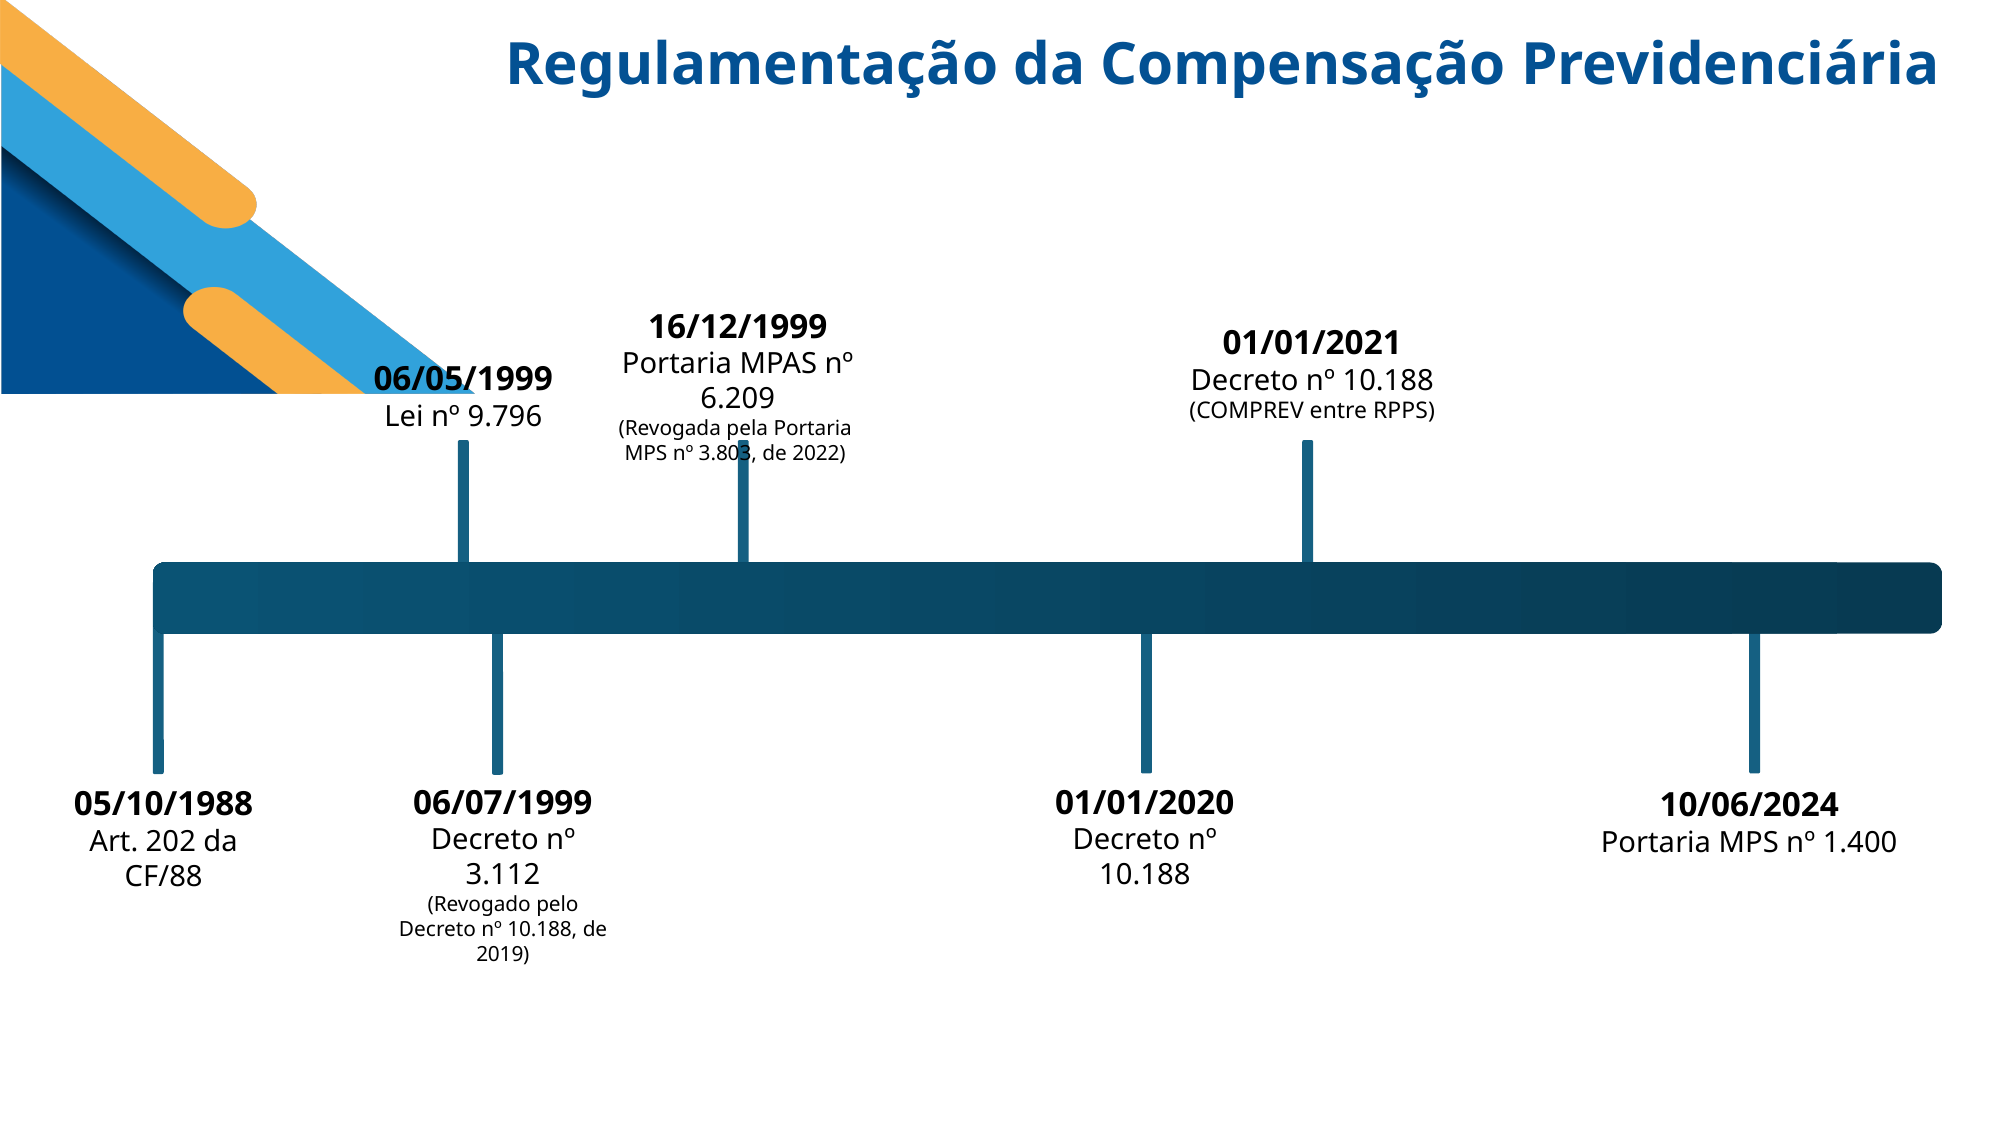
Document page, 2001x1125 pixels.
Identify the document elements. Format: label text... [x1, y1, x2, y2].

text_box 01/01/2020 Decreto nº 10.188 [1010, 773, 1280, 898]
text_box [151, 627, 166, 774]
text_box 06/05/1999 Lei nº 9.796 [335, 350, 570, 440]
text_box [1300, 438, 1315, 560]
text_box 05/10/1988 Art. 202 da CF/88 [36, 774, 292, 900]
text_box [151, 560, 1944, 636]
text_box [456, 440, 471, 560]
text_box 06/07/1999 Decreto nº 3.112 (Revogado pelo Decreto nº 10.188, de 2019) [375, 773, 631, 973]
text_box 10/06/2024 Portaria MPS nº 1.400 [1581, 775, 1917, 866]
text_box [1139, 636, 1154, 773]
text_box [0, 0, 475, 394]
text_box 01/01/2021 Decreto nº 10.188 (COMPREV entre RPPS) [1144, 313, 1480, 431]
text_box 16/12/1999 Portaria MPAS nº 6.209 (Revogada pela Portaria MPS nº 3.803, de 2022) [570, 297, 906, 473]
text_box [1747, 636, 1762, 775]
text_box [736, 473, 751, 560]
text_box Regulamentação da Compensação Previdenciária [444, 19, 2000, 104]
text_box [490, 636, 505, 773]
